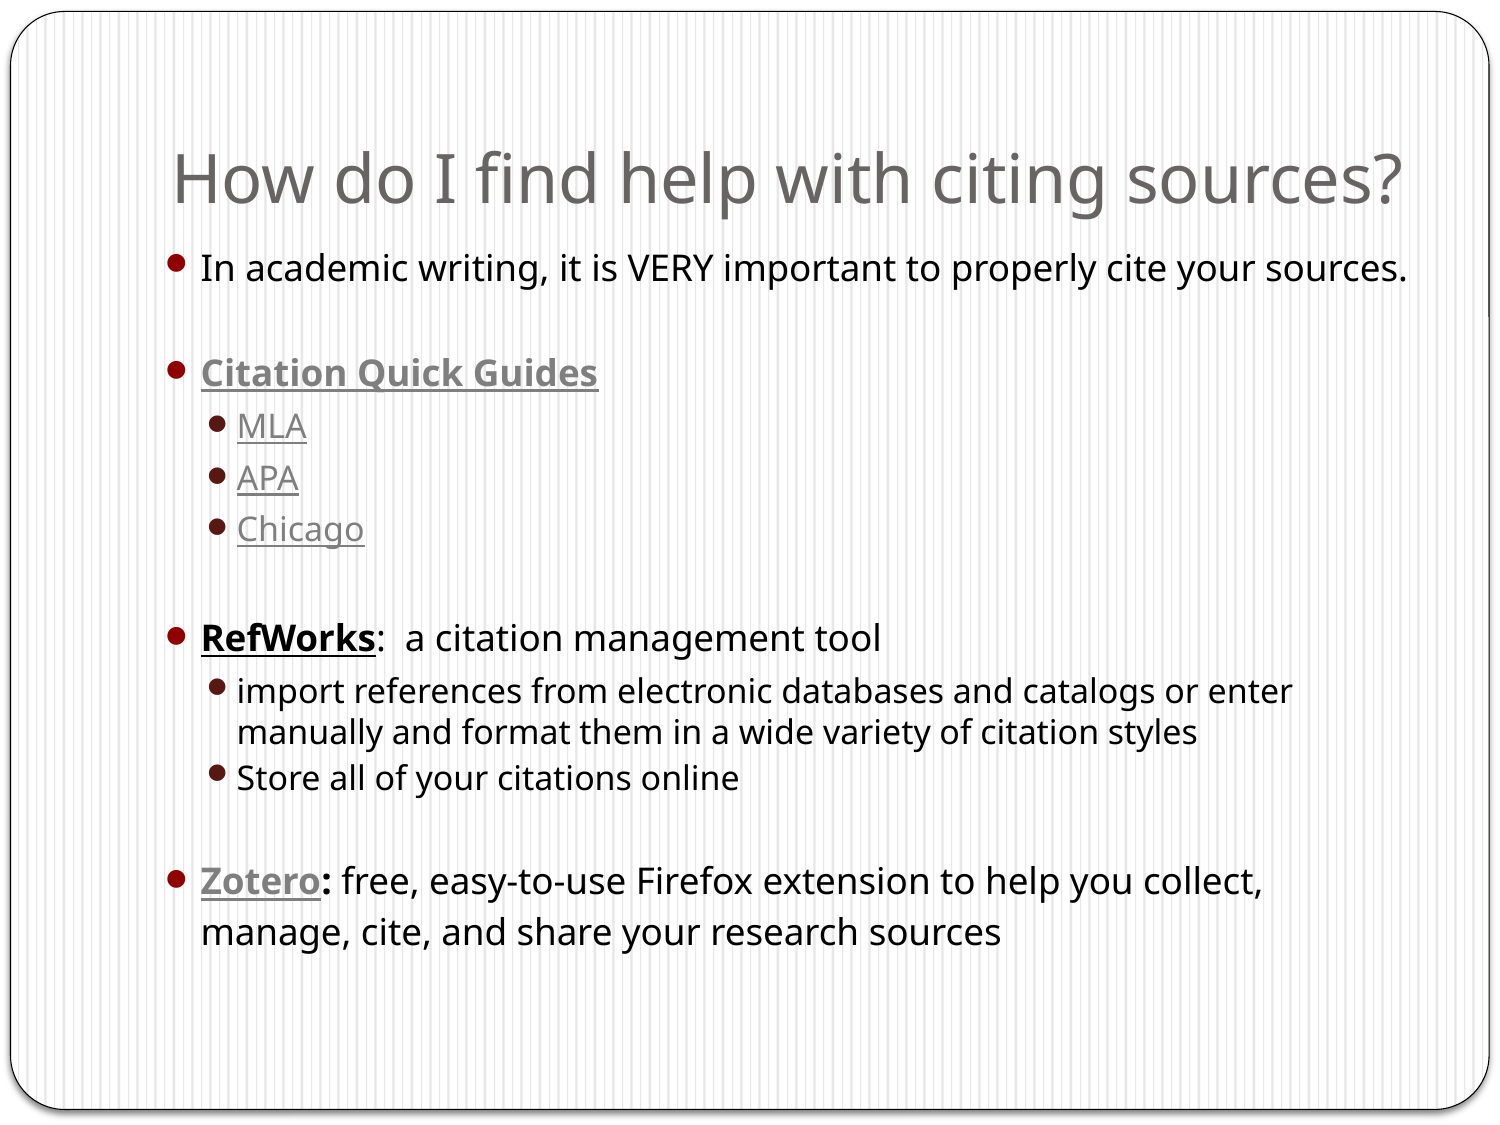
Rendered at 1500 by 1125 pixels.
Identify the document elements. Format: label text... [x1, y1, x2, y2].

title How do I find help with citing sources? [150, 45, 1425, 233]
list In academic writing, it is VERY important to properly cite your sources. Citation Quick Guides MLA APA Chicago RefWorks: a citation management tool import references from electronic databases and catalogs or enter manually and format them in a wide variety of citation styles Store all of your citations online Zotero: free, easy-to-use Firefox extension to help you collect, manage, cite, and share your research sources [150, 237, 1425, 988]
